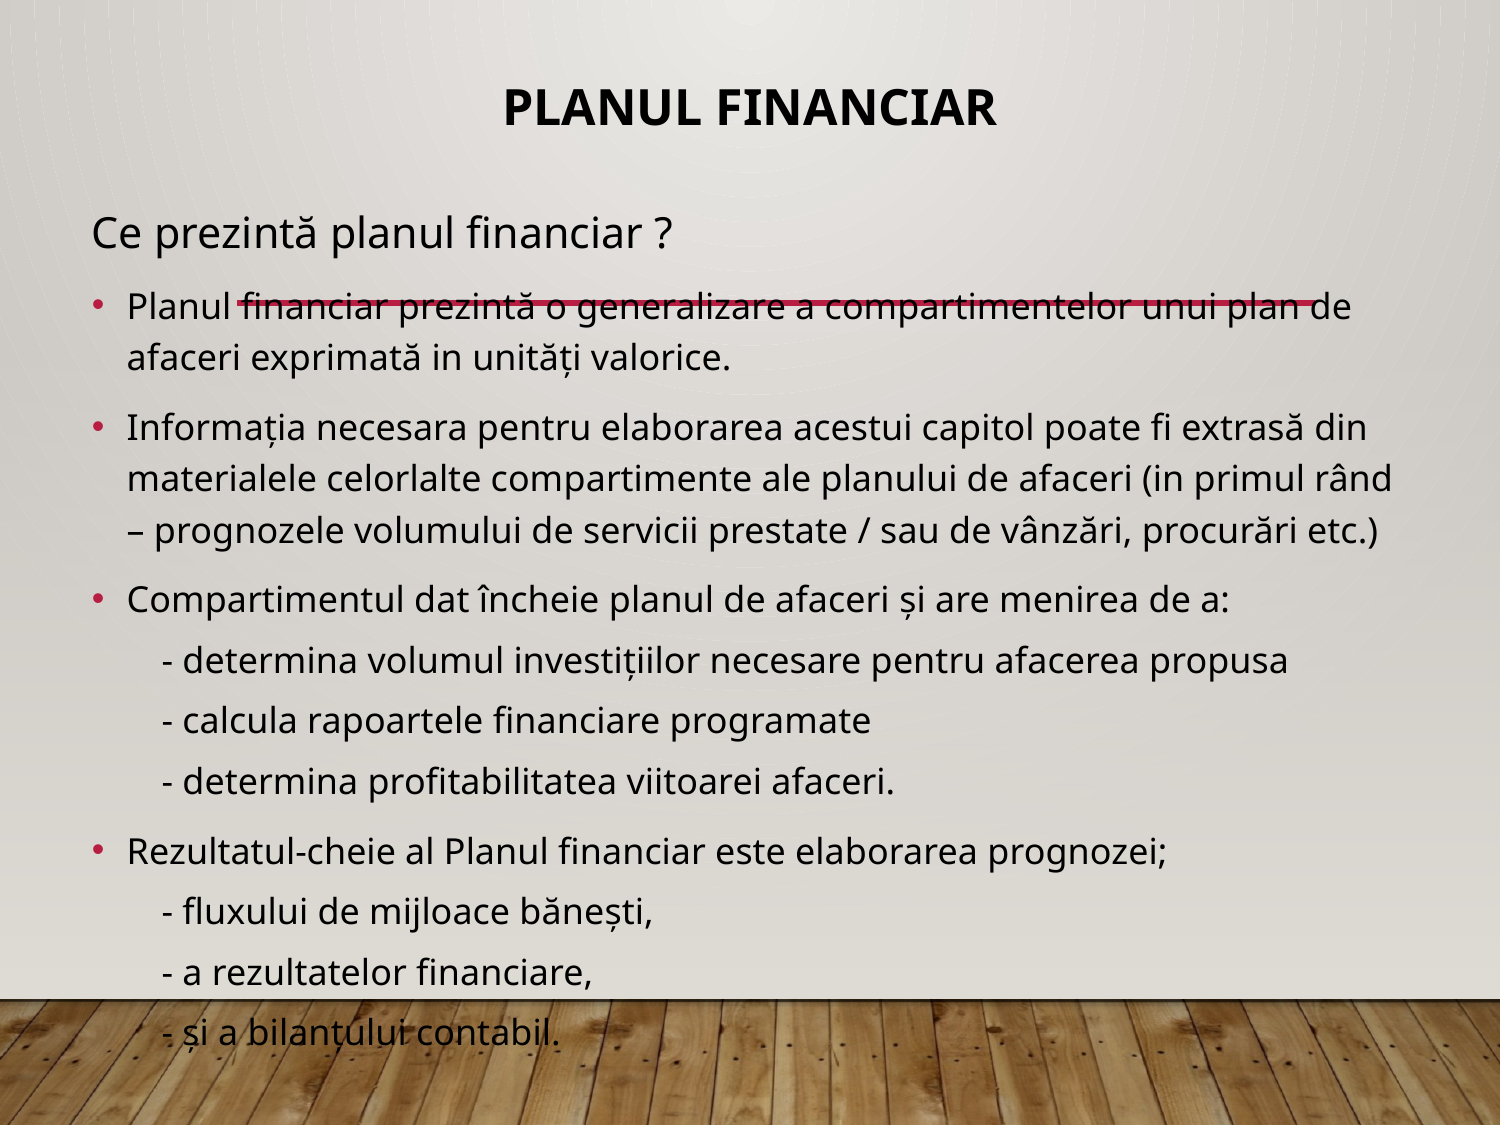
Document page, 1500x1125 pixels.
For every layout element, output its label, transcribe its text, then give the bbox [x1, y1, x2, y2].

list Ce prezintă planul financiar ? Planul financiar prezintă o generalizare a compartimentelor unui plan de afaceri exprimată in unităţi valorice. Informaţia necesara pentru elaborarea acestui capitol poate fi extrasă din materialele celorlalte compartimente ale planului de afaceri (in primul rând – prognozele volumului de servicii prestate / sau de vânzări, procurări etc.) Compartimentul dat încheie planul de afaceri şi are menirea de a: - determina volumul investiţiilor necesare pentru afacerea propusa - calcula rapoartele financiare programate - determina profitabilitatea viitoarei afaceri. Rezultatul-cheie al Planul financiar este elaborarea prognozei; - fluxului de mijloace băneşti, - a rezultatelor financiare, - şi a bilanţului contabil. [76, 208, 1427, 1071]
picture [0, 999, 1500, 1125]
title PLANUL FINANCIAR [75, 75, 1425, 208]
